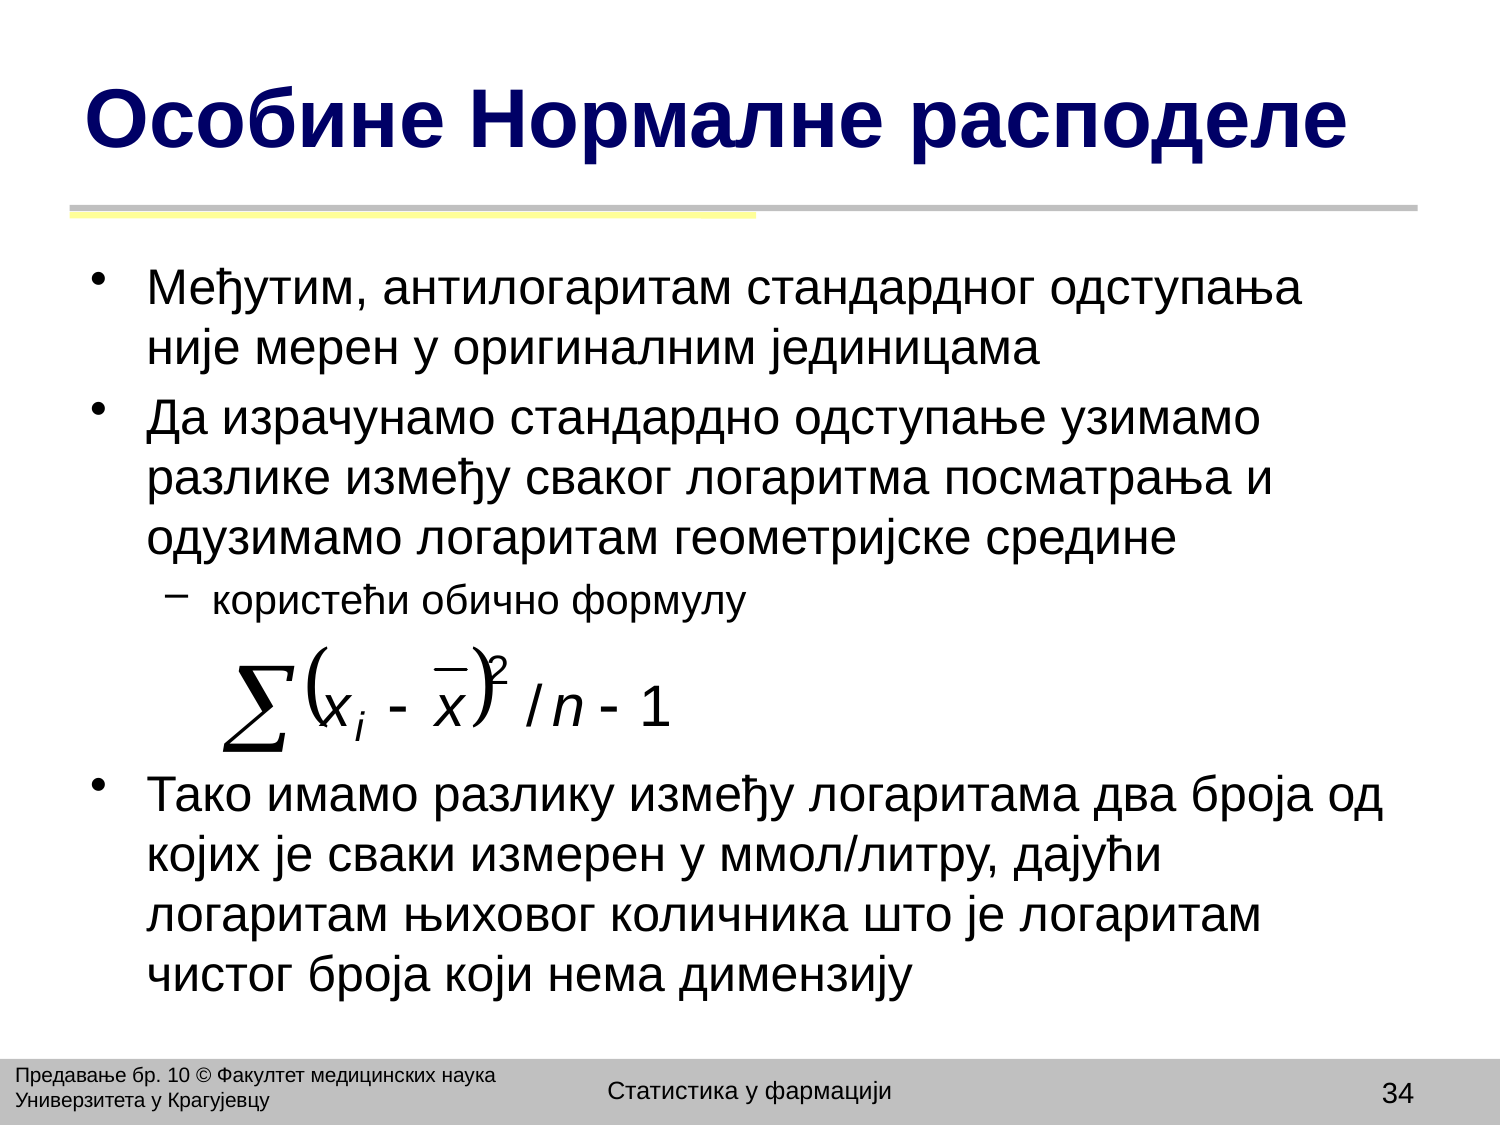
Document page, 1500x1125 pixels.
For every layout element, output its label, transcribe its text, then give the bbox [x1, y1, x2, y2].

slide_number 34 [1079, 1066, 1430, 1125]
slide_number Предавање бр. 10 © Факултет медицинских наука Универзитета у Крагујевцу [0, 1053, 622, 1108]
footer Статистика у фармацији [512, 1066, 988, 1125]
title Особине Нормалне расподеле [69, 19, 1426, 208]
list Међутим, антилогаритам стандардног одступања није мерен у оригиналним јединицама Да израчунамо стандардно одступање узимамо разлике између сваког логаритма посматрања и одузимамо логаритам геометријске средине користећи обично формулу Тако имамо разлику између логаритама два броја од којих је сваки измерен у ммол/литру, дајући логаритам њиховог количника што је логаритам чистог броја који нема димензију [74, 540, 1426, 1023]
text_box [211, 638, 679, 768]
list Међутим, антилогаритам стандардног одступања није мерен у оригиналним јединицама Да израчунамо стандардно одступање узимамо разлике између сваког логаритма посматрања и одузимамо логаритам геометријске средине користећи обично формулу Тако имамо разлику између логаритама два броја од којих је сваки измерен у ммол/литру, дајући логаритам њиховог количника што је логаритам чистог броја који нема димензију [74, 246, 1426, 539]
